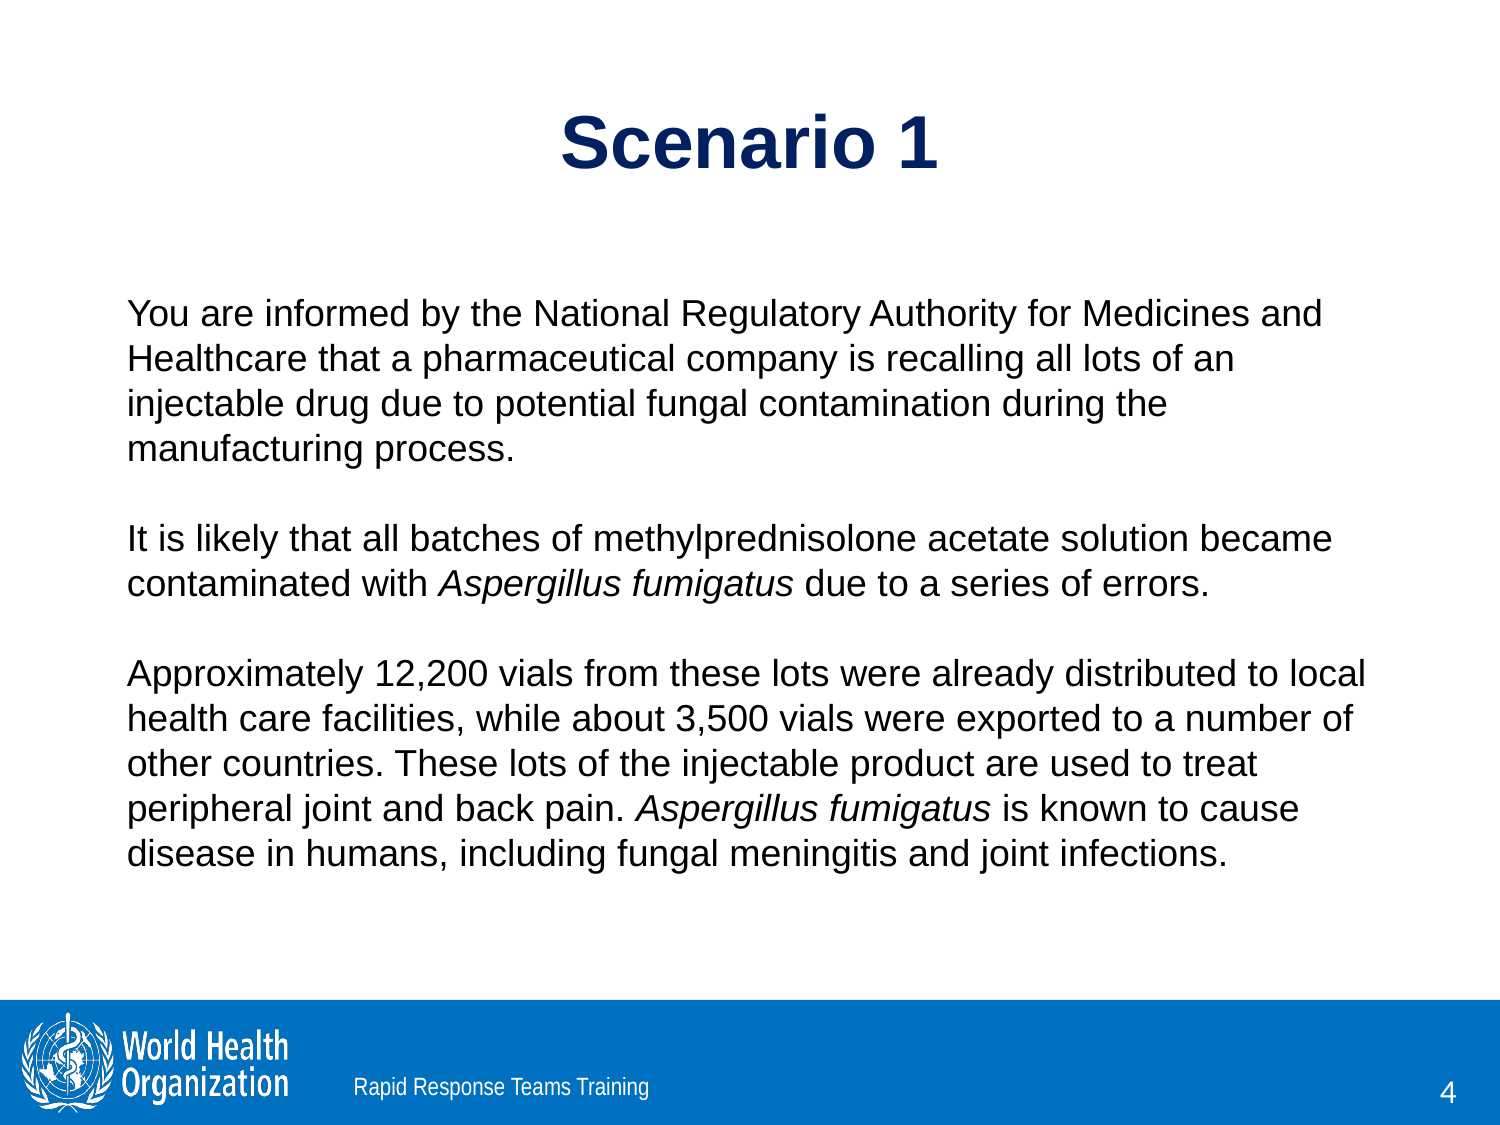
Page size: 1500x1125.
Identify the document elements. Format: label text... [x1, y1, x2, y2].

picture [21, 1012, 288, 1113]
text_box You are informed by the National Regulatory Authority for Medicines and Healthcare that a pharmaceutical company is recalling all lots of an injectable drug due to potential fungal contamination during the manufacturing process. It is likely that all batches of methylprednisolone acetate solution became contaminated with Aspergillus fumigatus due to a series of errors. Approximately 12,200 vials from these lots were already distributed to local health care facilities, while about 3,500 vials were exported to a number of other countries. These lots of the injectable product are used to treat peripheral joint and back pain. Aspergillus fumigatus is known to cause disease in humans, including fungal meningitis and joint infections. [112, 281, 1404, 881]
title Scenario 1 [75, 45, 1425, 233]
